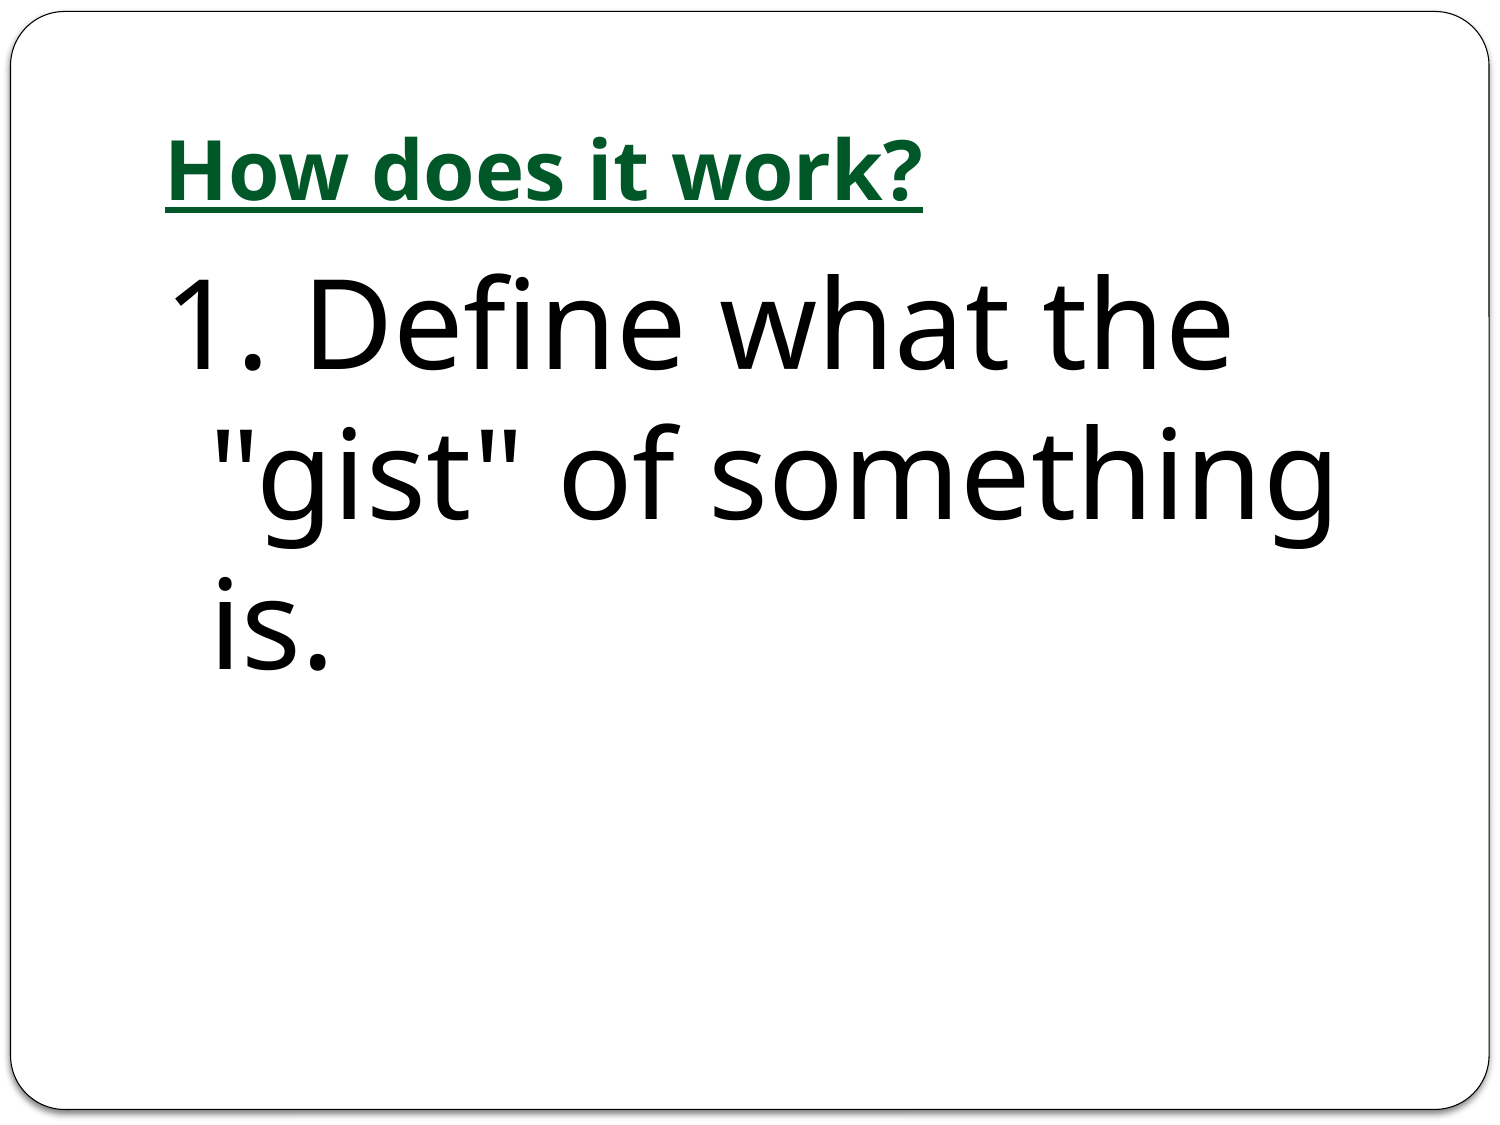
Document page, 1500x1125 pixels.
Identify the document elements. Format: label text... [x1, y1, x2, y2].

list 1. Define what the "gist" of something is. [150, 237, 1425, 988]
title How does it work? [150, 45, 1425, 233]
